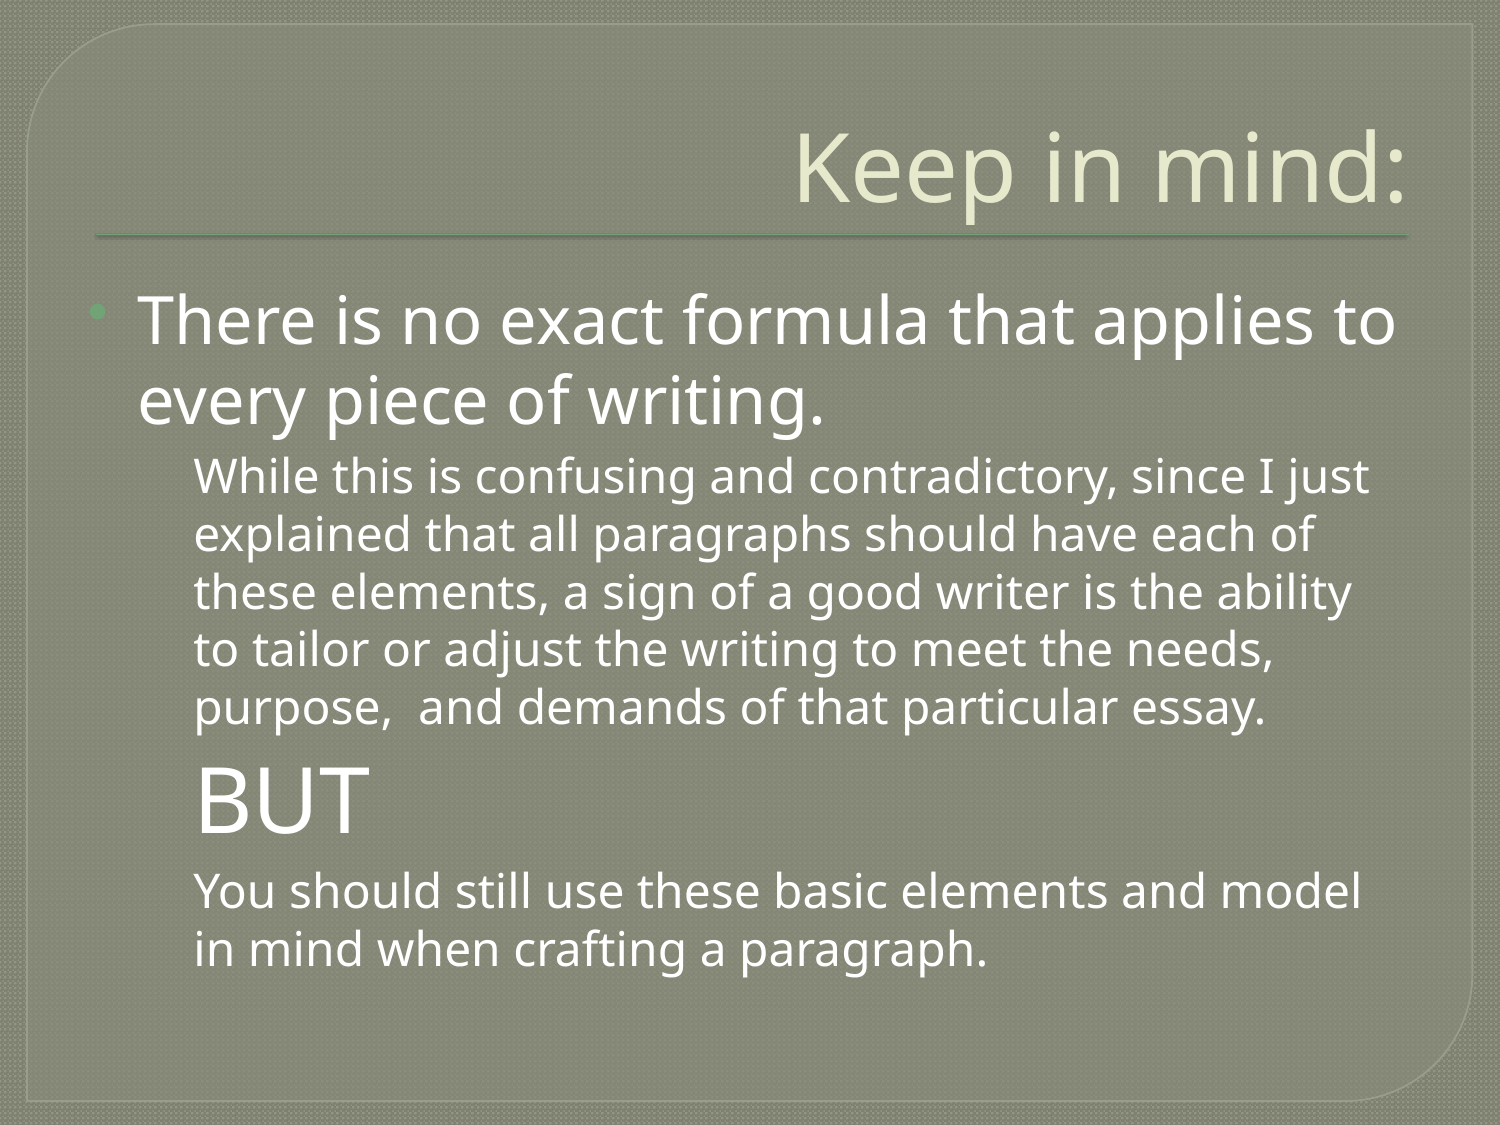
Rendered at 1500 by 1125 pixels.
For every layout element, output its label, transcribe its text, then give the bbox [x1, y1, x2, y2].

list There is no exact formula that applies to every piece of writing. While this is confusing and contradictory, since I just explained that all paragraphs should have each of these elements, a sign of a good writer is the ability to tailor or adjust the writing to meet the needs, purpose, and demands of that particular essay. BUT You should still use these basic elements and model in mind when crafting a paragraph. [75, 270, 1425, 1013]
title Keep in mind: [75, 41, 1425, 230]
